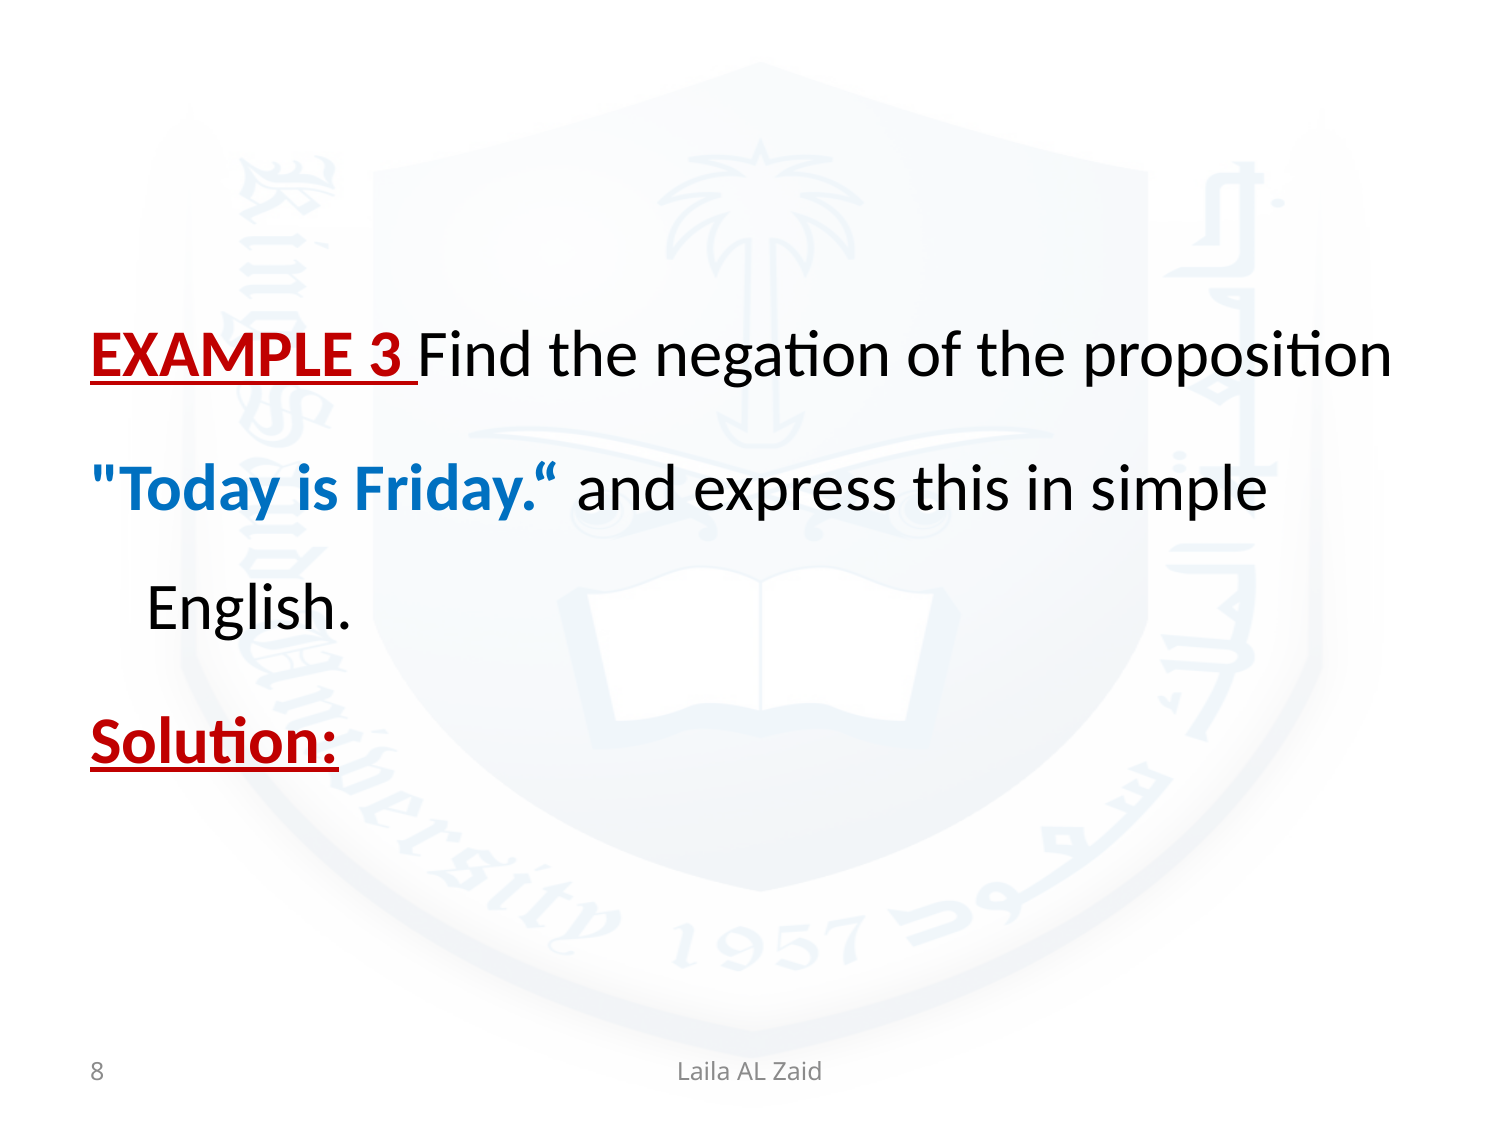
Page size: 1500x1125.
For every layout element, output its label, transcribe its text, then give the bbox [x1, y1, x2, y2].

footer Laila AL Zaid [512, 1042, 988, 1103]
list EXAMPLE 3 Find the negation of the proposition "Today is Friday.“ and express this in simple English. Solution: [75, 262, 1425, 1005]
slide_number 8 [75, 1042, 425, 1103]
